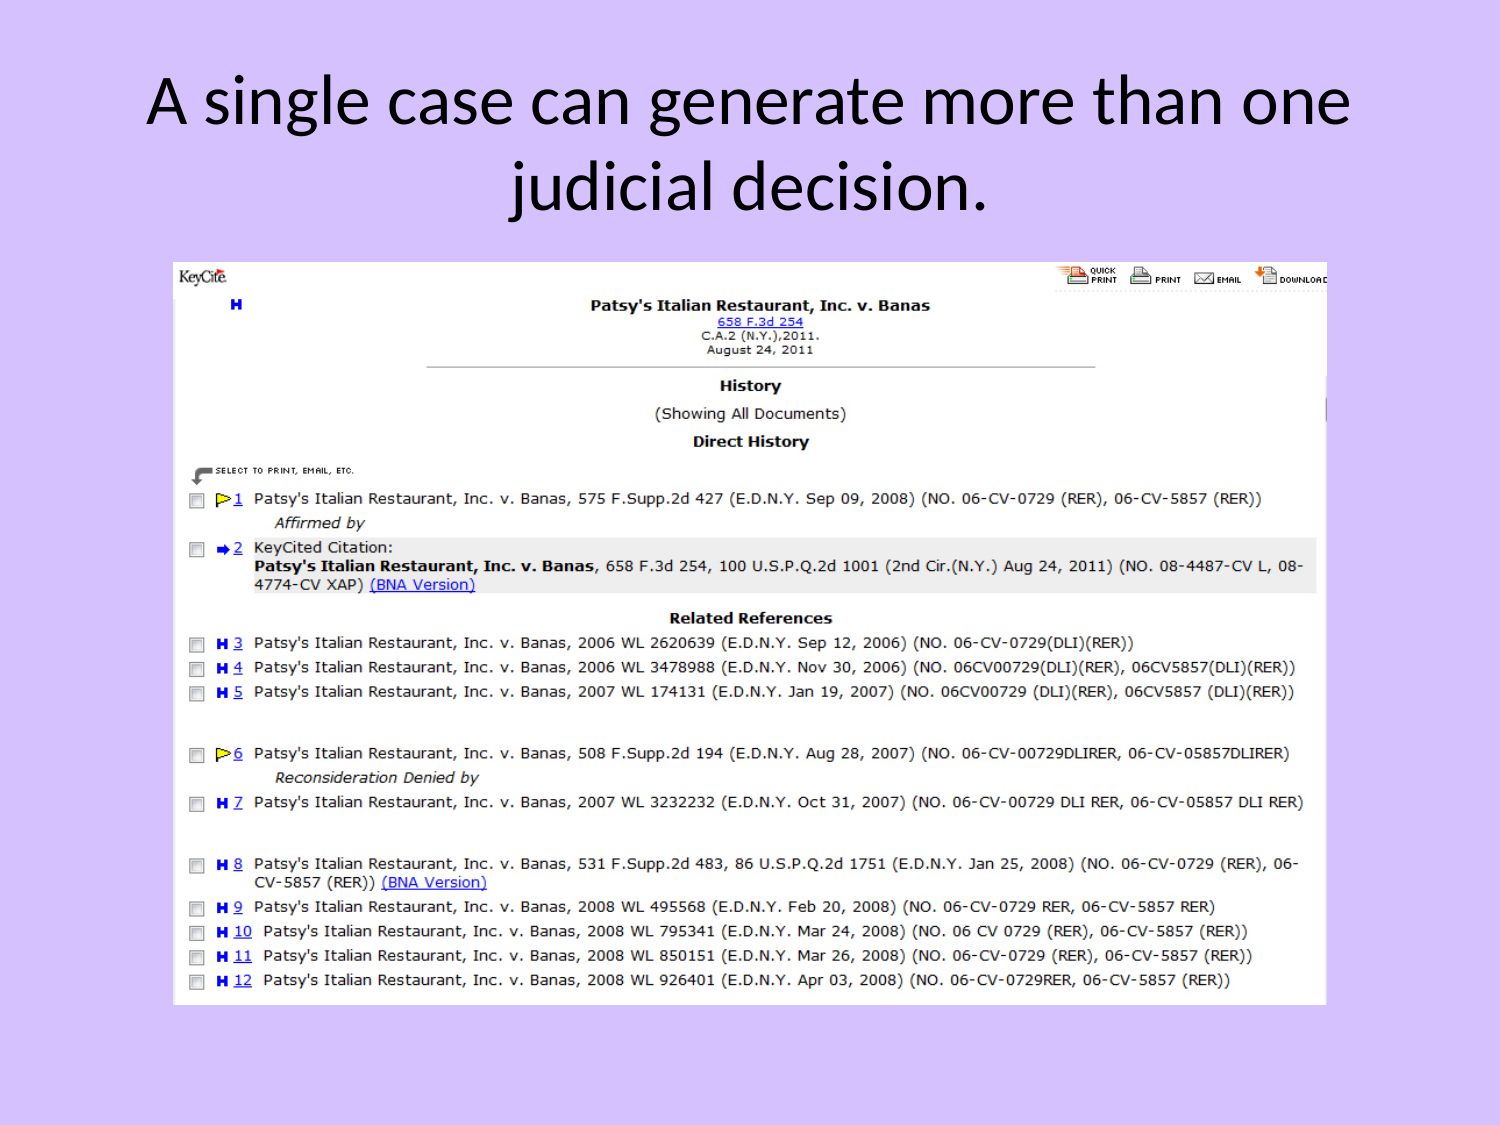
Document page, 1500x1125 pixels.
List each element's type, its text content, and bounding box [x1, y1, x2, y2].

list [173, 262, 1327, 1006]
title A single case can generate more than one judicial decision. [75, 45, 1425, 233]
